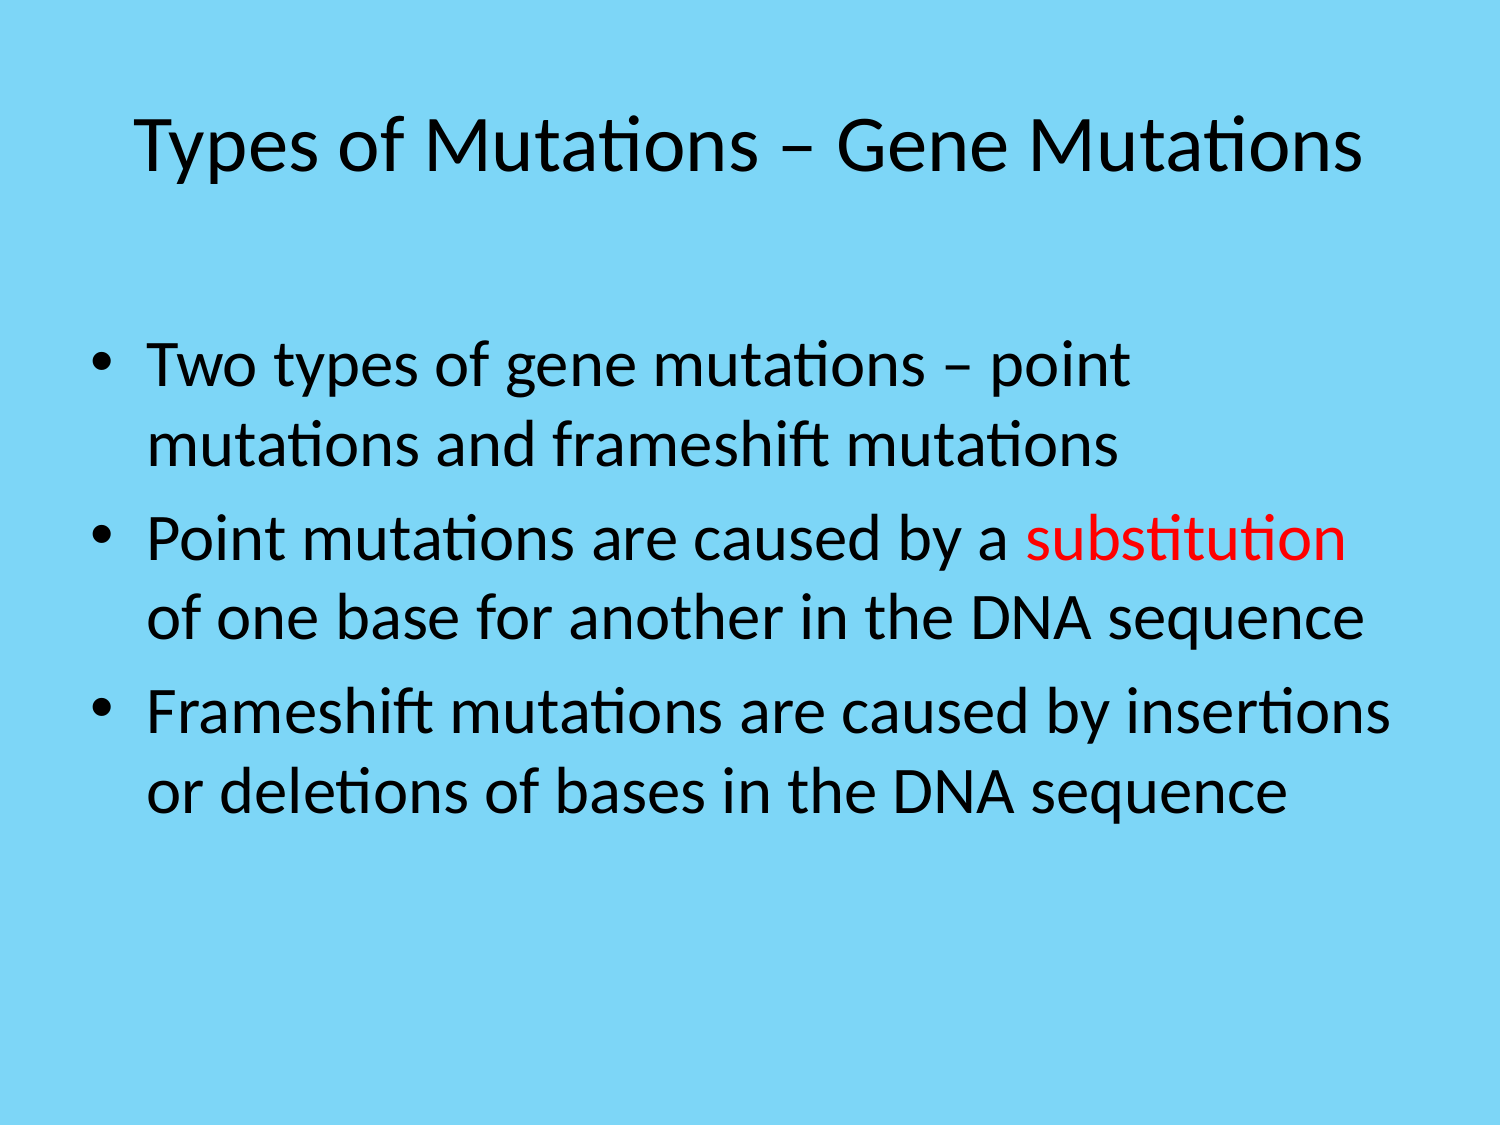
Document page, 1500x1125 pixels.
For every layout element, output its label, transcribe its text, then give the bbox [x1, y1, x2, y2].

list Two types of gene mutations – point mutations and frameshift mutations Point mutations are caused by a substitution of one base for another in the DNA sequence Frameshift mutations are caused by insertions or deletions of bases in the DNA sequence [75, 312, 1425, 1005]
title Types of Mutations – Gene Mutations [75, 45, 1425, 233]
